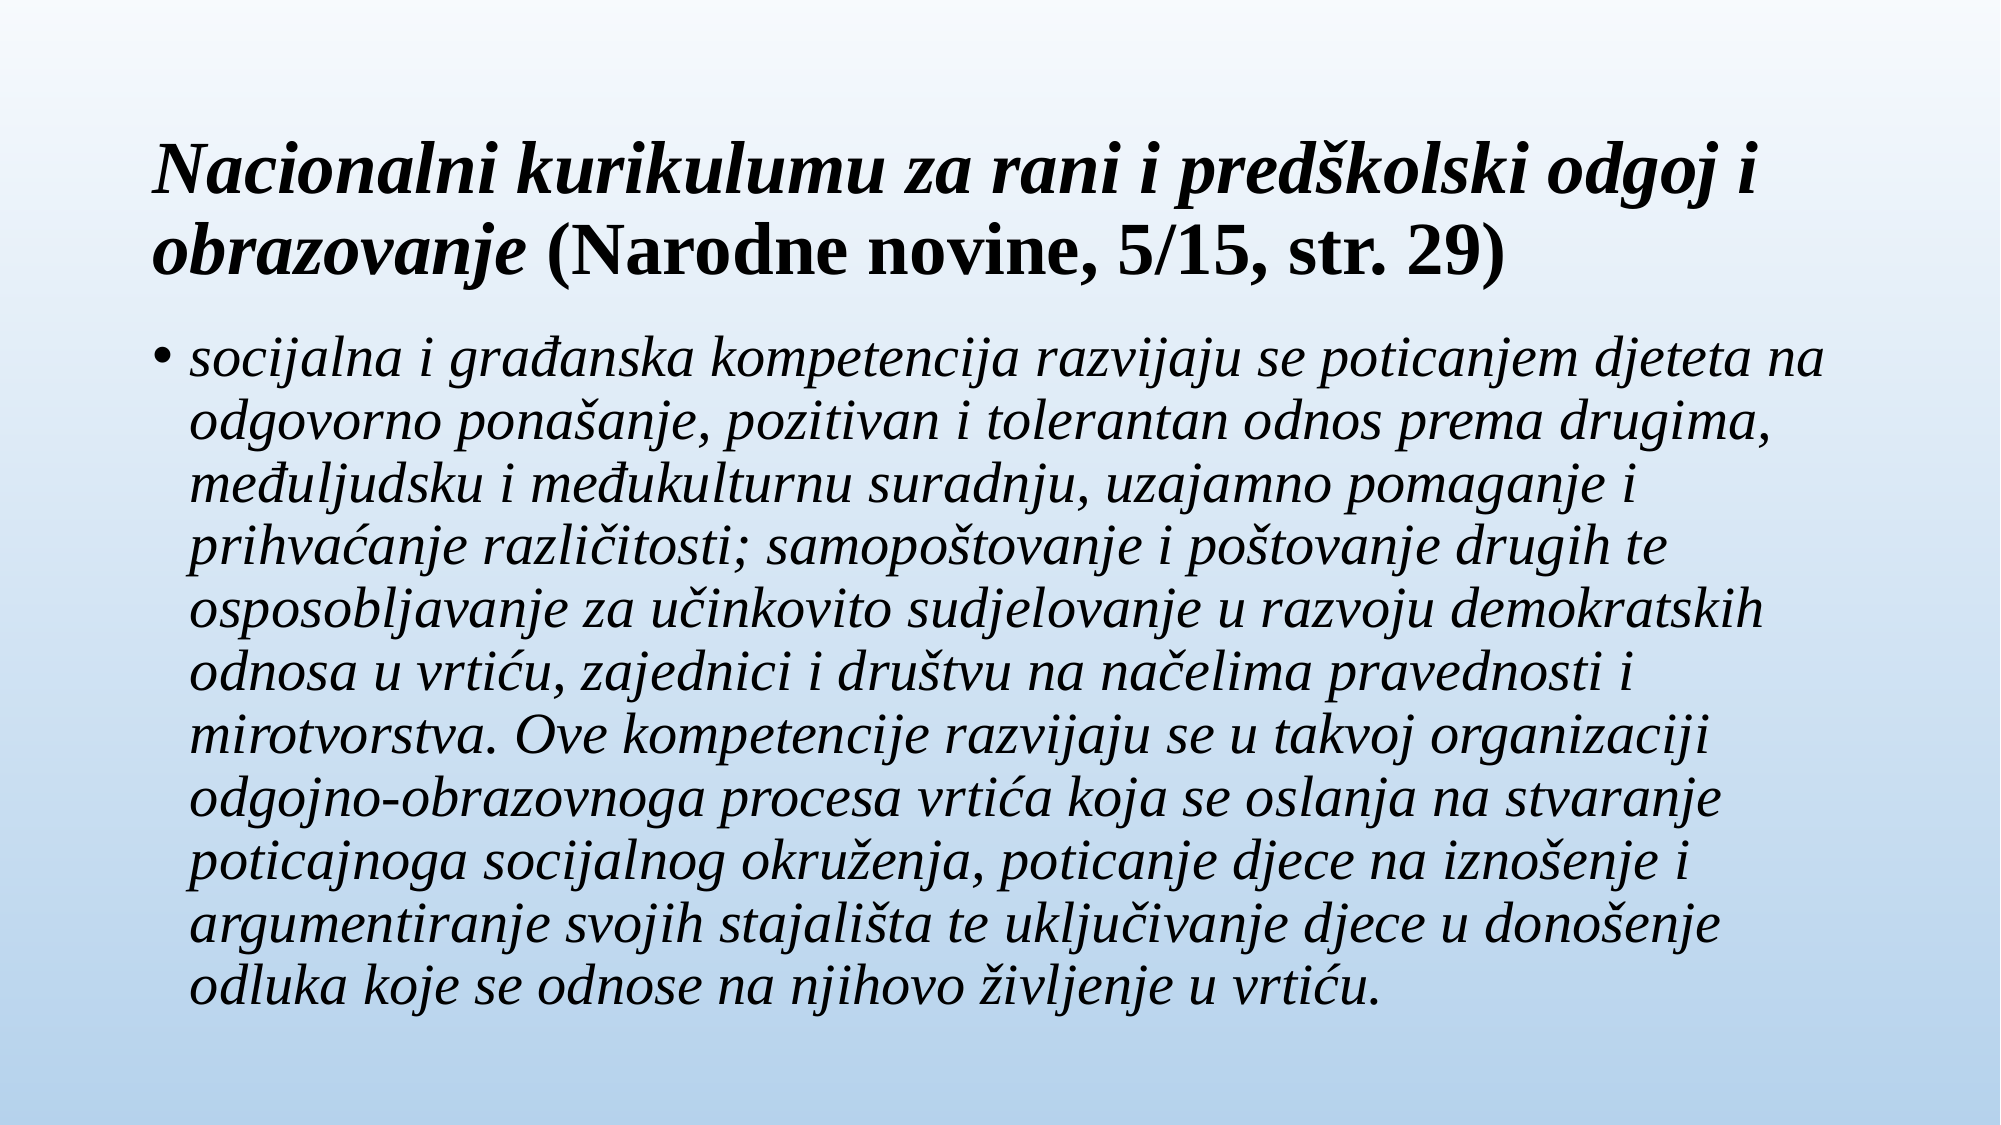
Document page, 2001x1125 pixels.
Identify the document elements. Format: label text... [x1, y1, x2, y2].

title Nacionalni kurikulumu za rani i predškolski odgoj i obrazovanje (Narodne novine, 5/15, str. 29) [137, 59, 1863, 318]
list socijalna i građanska kompetencija razvijaju se poticanjem djeteta na odgovorno ponašanje, pozitivan i tolerantan odnos prema drugima, međuljudsku i međukulturnu suradnju, uzajamno pomaganje i prihvaćanje različitosti; samopoštovanje i poštovanje drugih te osposobljavanje za učinkovito sudjelovanje u razvoju demokratskih odnosa u vrtiću, zajednici i društvu na načelima pravednosti i mirotvorstva. Ove kompetencije razvijaju se u takvoj organizaciji odgojno-obrazovnoga procesa vrtića koja se oslanja na stvaranje poticajnoga socijalnog okruženja, poticanje djece na iznošenje i argumentiranje svojih stajališta te uključivanje djece u donošenje odluka koje se odnose na njihovo življenje u vrtiću. [137, 318, 1863, 1045]
